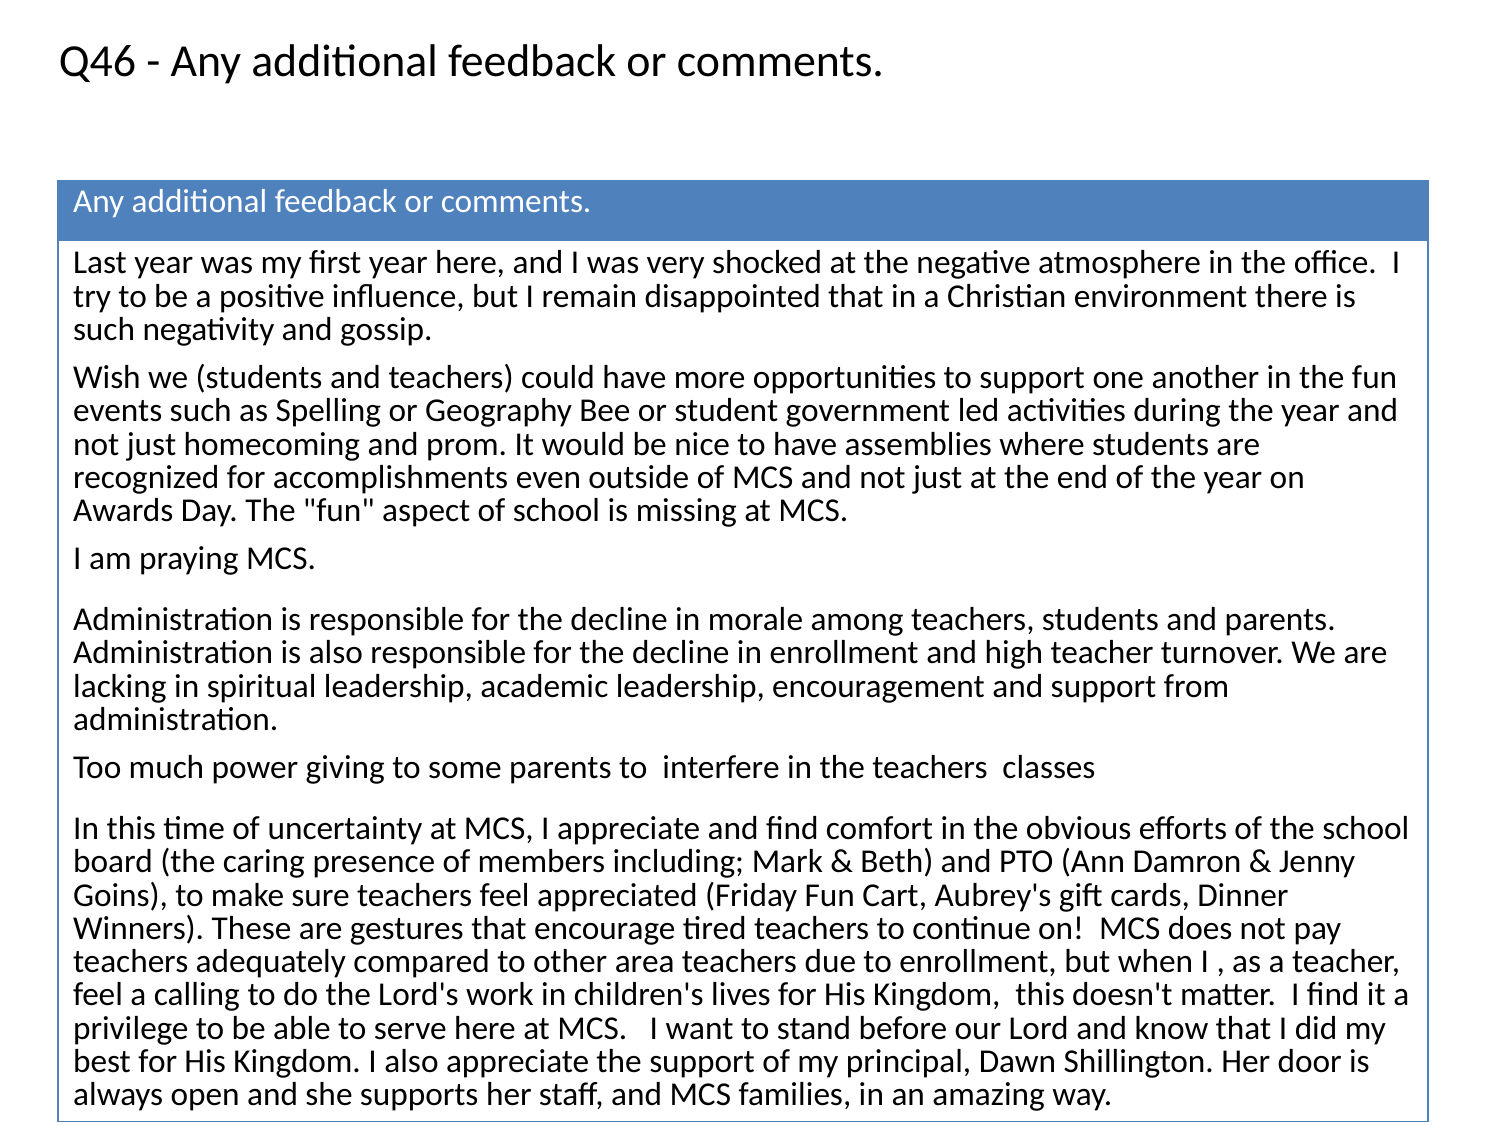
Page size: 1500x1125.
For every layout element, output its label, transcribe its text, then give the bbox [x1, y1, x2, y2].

text_box Q46 - Any additional feedback or comments. [44, 22, 1395, 84]
table_cell I am praying MCS. [59, 537, 1427, 598]
table_cell Too much power giving to some parents to interfere in the teachers classes [59, 746, 1427, 807]
table_header Any additional feedback or comments. [59, 181, 1427, 241]
table_cell Administration is responsible for the decline in morale among teachers, students and parents. Administration is also responsible for the decline in enrollment and high teacher turnover. We are lacking in spiritual leadership, academic leadership, encouragement and support from administration. [59, 598, 1427, 746]
table_cell Last year was my first year here, and I was very shocked at the negative atmosphere in the office. I try to be a positive influence, but I remain disappointed that in a Christian environment there is such negativity and gossip. [59, 241, 1427, 356]
table_cell In this time of uncertainty at MCS, I appreciate and find comfort in the obvious efforts of the school board (the caring presence of members including; Mark & Beth) and PTO (Ann Damron & Jenny Goins), to make sure teachers feel appreciated (Friday Fun Cart, Aubrey's gift cards, Dinner Winners). These are gestures that encourage tired teachers to continue on! MCS does not pay teachers adequately compared to other area teachers due to enrollment, but when I , as a teacher, feel a calling to do the Lord's work in children's lives for His Kingdom, this doesn't matter. I find it a privilege to be able to serve here at MCS. I want to stand before our Lord and know that I did my best for His Kingdom. I also appreciate the support of my principal, Dawn Shillington. Her door is always open and she supports her staff, and MCS families, in an amazing way. [59, 807, 1427, 1121]
table_cell Wish we (students and teachers) could have more opportunities to support one another in the fun events such as Spelling or Geography Bee or student government led activities during the year and not just homecoming and prom. It would be nice to have assemblies where students are recognized for accomplishments even outside of MCS and not just at the end of the year on Awards Day. The "fun" aspect of school is missing at MCS. [59, 356, 1427, 537]
